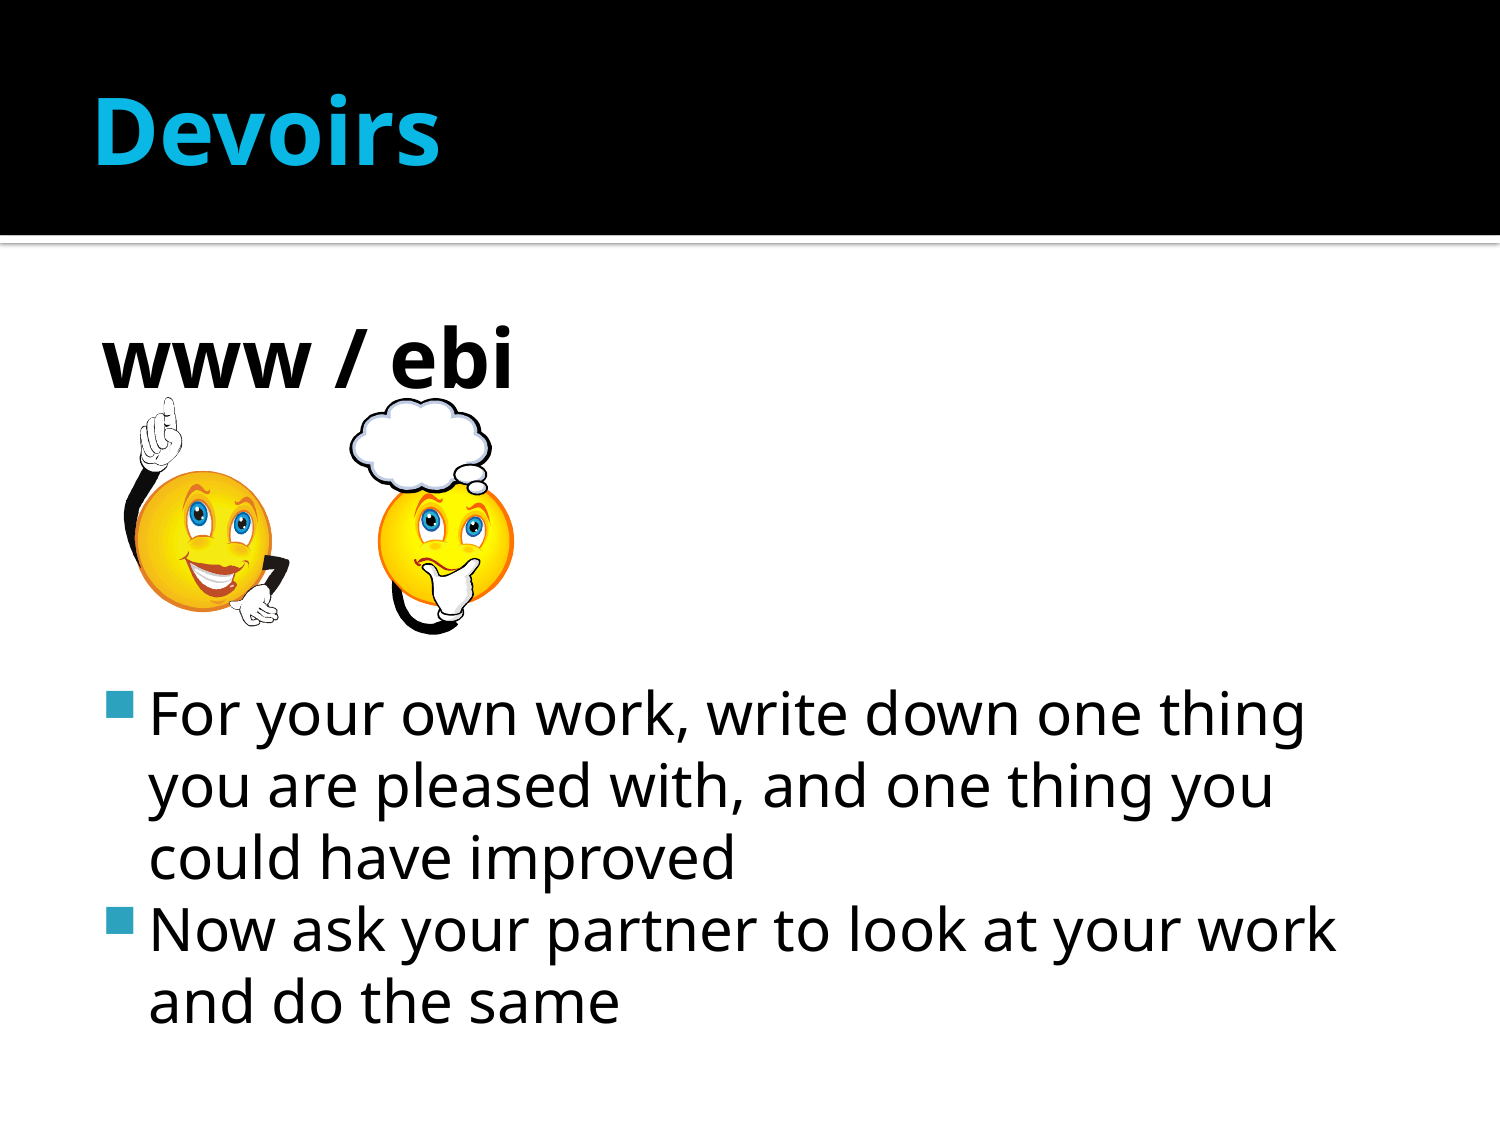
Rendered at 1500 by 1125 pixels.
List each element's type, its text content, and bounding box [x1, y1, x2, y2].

list www / ebi For your own work, write down one thing you are pleased with, and one thing you could have improved Now ask your partner to look at your work and do the same [74, 290, 1426, 1051]
title Devoirs [75, 25, 1425, 231]
picture [348, 397, 515, 636]
picture [123, 397, 290, 627]
